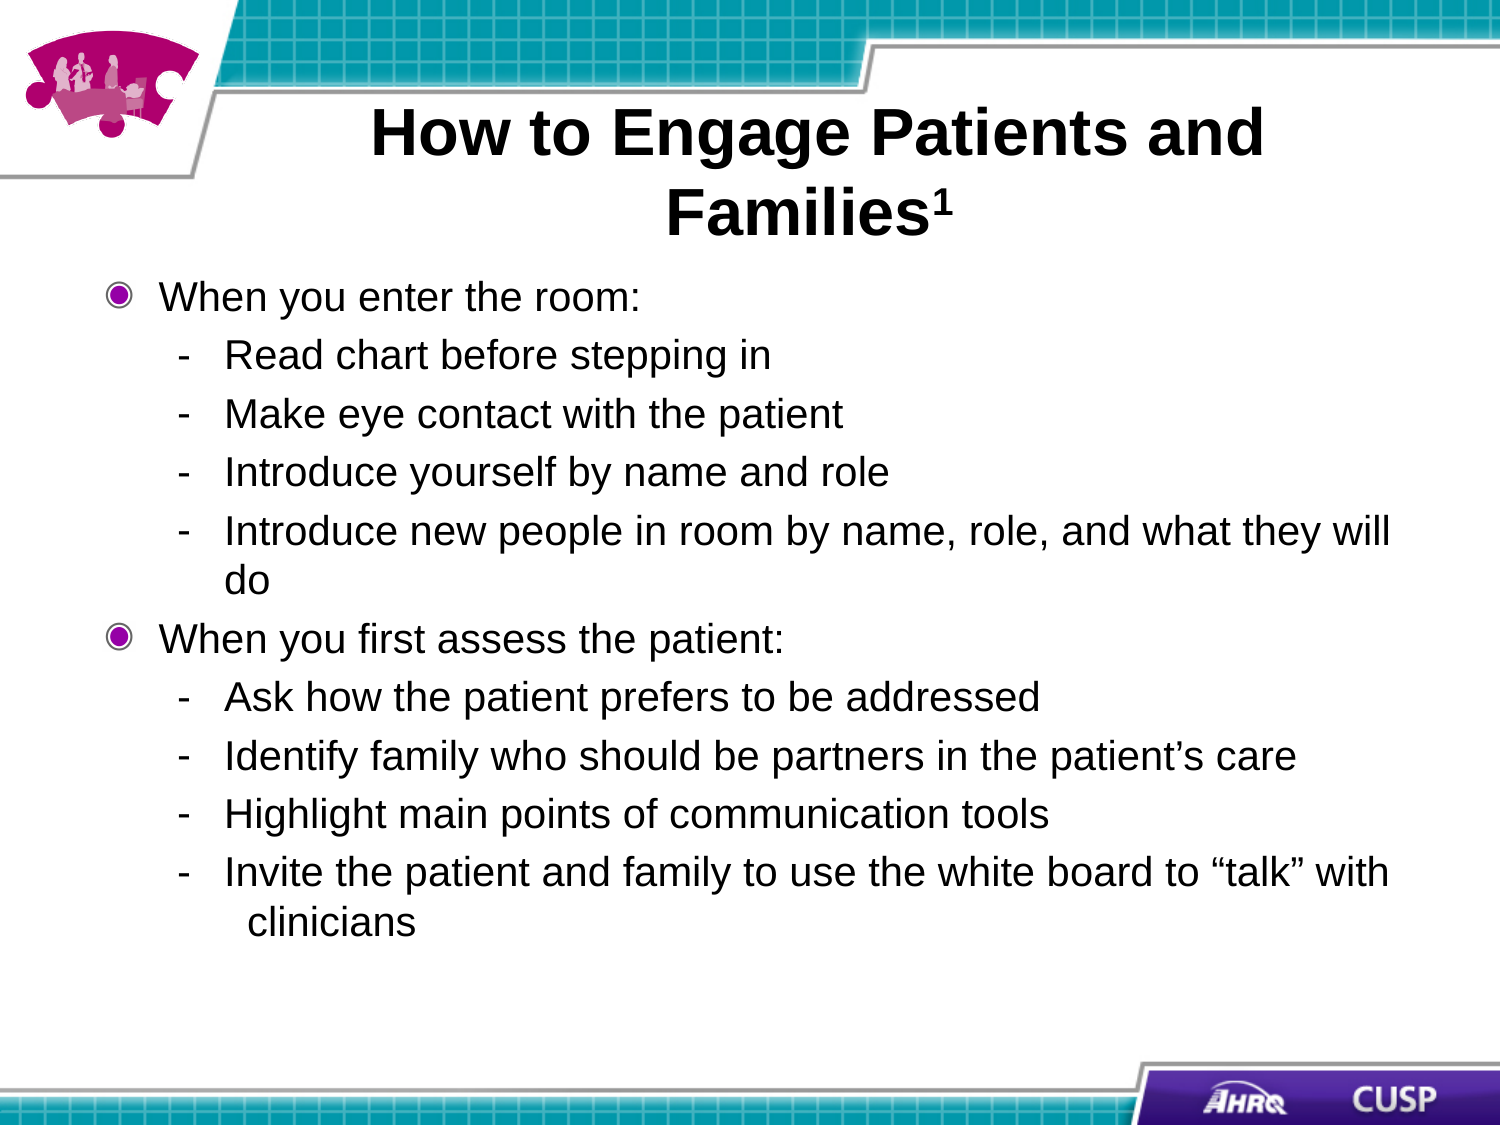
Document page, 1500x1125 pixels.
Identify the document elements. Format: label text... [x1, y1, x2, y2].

list When you enter the room: Read chart before stepping in Make eye contact with the patient Introduce yourself by name and role Introduce new people in room by name, role, and what they will do When you first assess the patient: Ask how the patient prefers to be addressed Identify family who should be partners in the patient’s care Highlight main points of communication tools Invite the patient and family to use the white board to “talk” with clinicians [87, 262, 1425, 938]
picture [0, 0, 1500, 1125]
title How to Engage Patients and Families1 [212, 75, 1425, 262]
